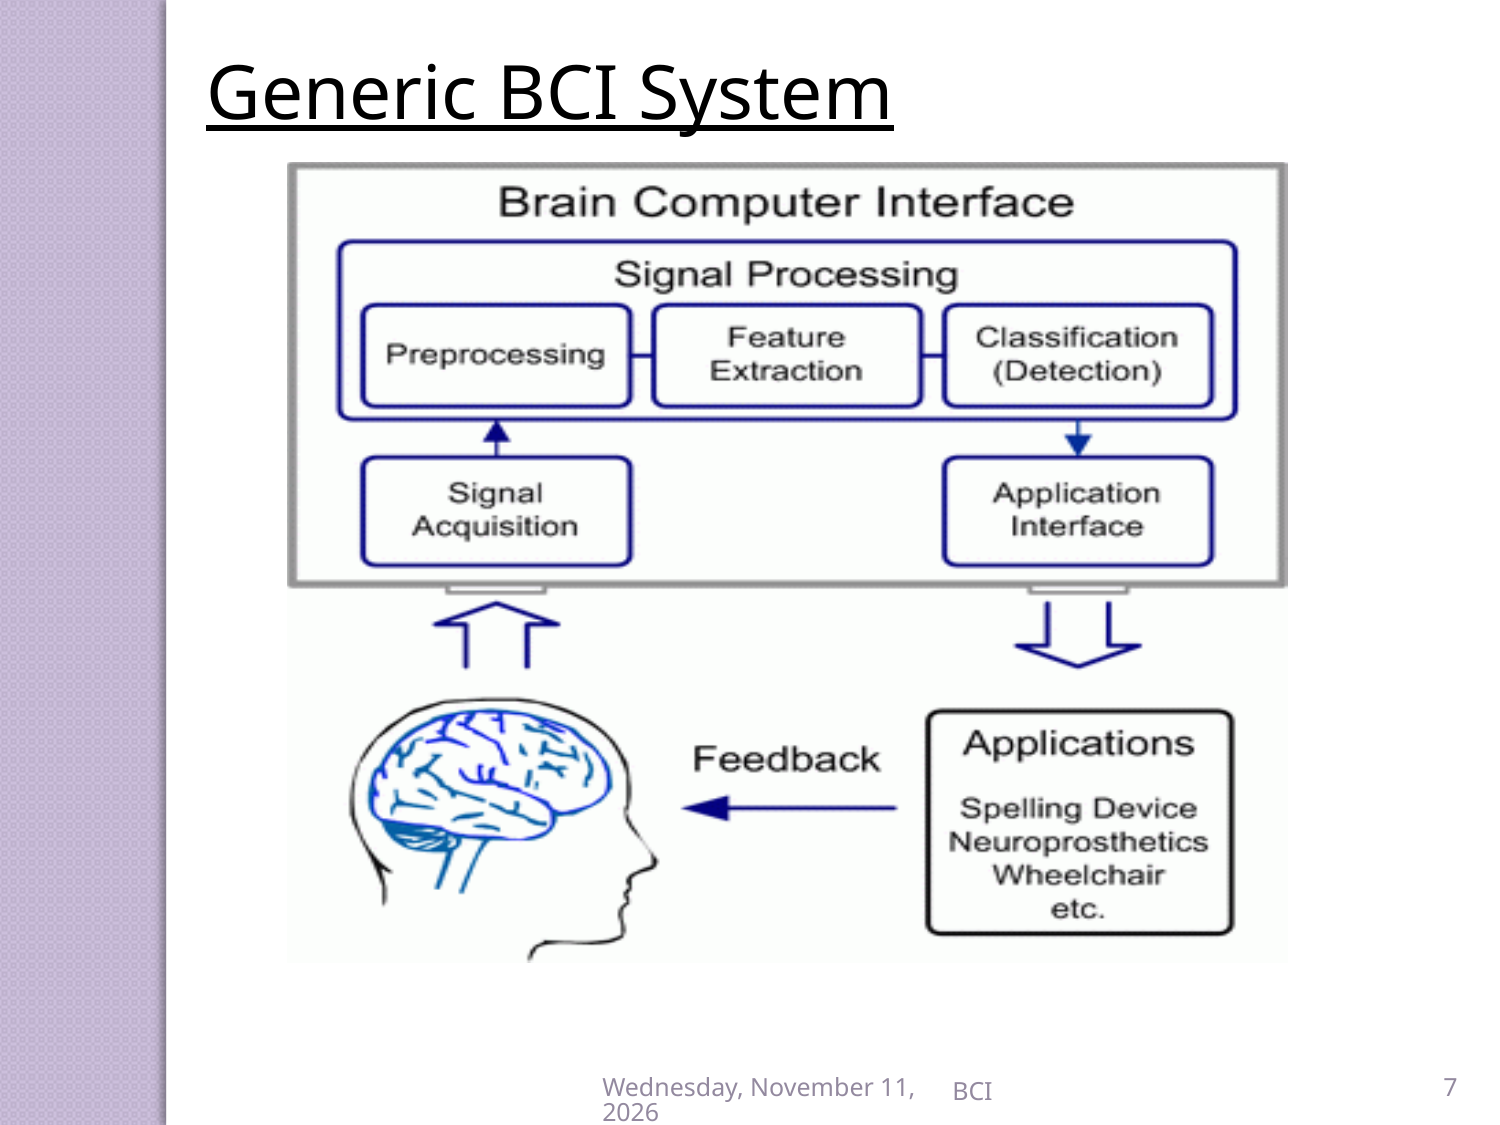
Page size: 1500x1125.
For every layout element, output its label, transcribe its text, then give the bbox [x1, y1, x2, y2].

picture [287, 162, 1288, 963]
slide_number 7 [1413, 1034, 1488, 1113]
text_box Generic BCI System [150, 37, 950, 245]
footer BCI [937, 1034, 1413, 1113]
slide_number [587, 1034, 937, 1113]
